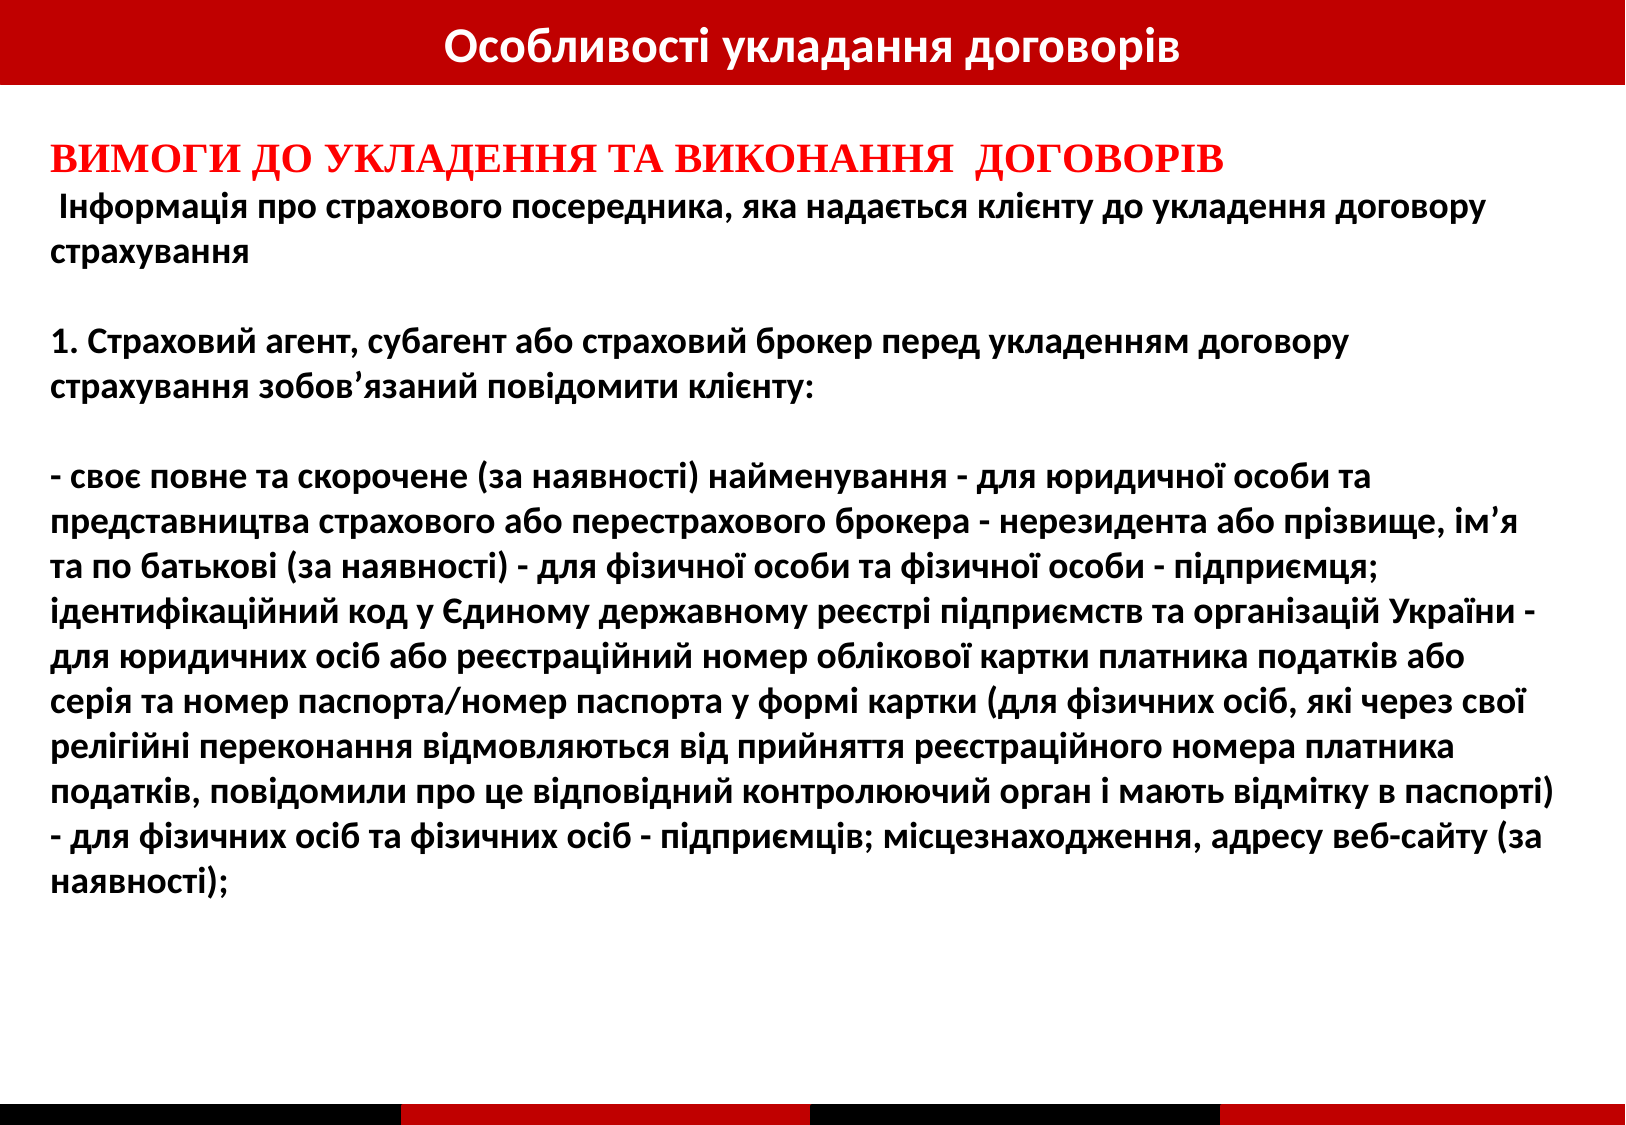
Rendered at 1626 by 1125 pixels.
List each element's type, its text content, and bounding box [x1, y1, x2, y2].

text_box [1220, 1104, 1625, 1125]
text_box Особливості укладання договорів [0, 0, 1625, 85]
text_box [0, 1104, 401, 1125]
text_box ВИМОГИ ДО УКЛАДЕННЯ ТА ВИКОНАННЯ ДОГОВОРІВ Інформація про страхового посередника, яка надається клієнту до укладення договору страхування 1. Страховий агент, субагент або страховий брокер перед укладенням договору страхування зобов’язаний повідомити клієнту: - своє повне та скорочене (за наявності) найменування - для юридичної особи та представництва страхового або перестрахового брокера - нерезидента або прізвище, ім’я та по батькові (за наявності) - для фізичної особи та фізичної особи - підприємця; ідентифікаційний код у Єдиному державному реєстрі підприємств та організацій України - для юридичних осіб або реєстраційний номер облікової картки платника податків або серія та номер паспорта/номер паспорта у формі картки (для фізичних осіб, які через свої релігійні переконання відмовляються від прийняття реєстраційного номера платника податків, повідомили про це відповідний контролюючий орган і мають відмітку в паспорті) - для фізичних осіб та фізичних осіб - підприємців; місцезнаходження, адресу веб-сайту (за наявності); [35, 123, 1571, 909]
text_box [810, 1104, 1220, 1125]
text_box [401, 1104, 810, 1125]
